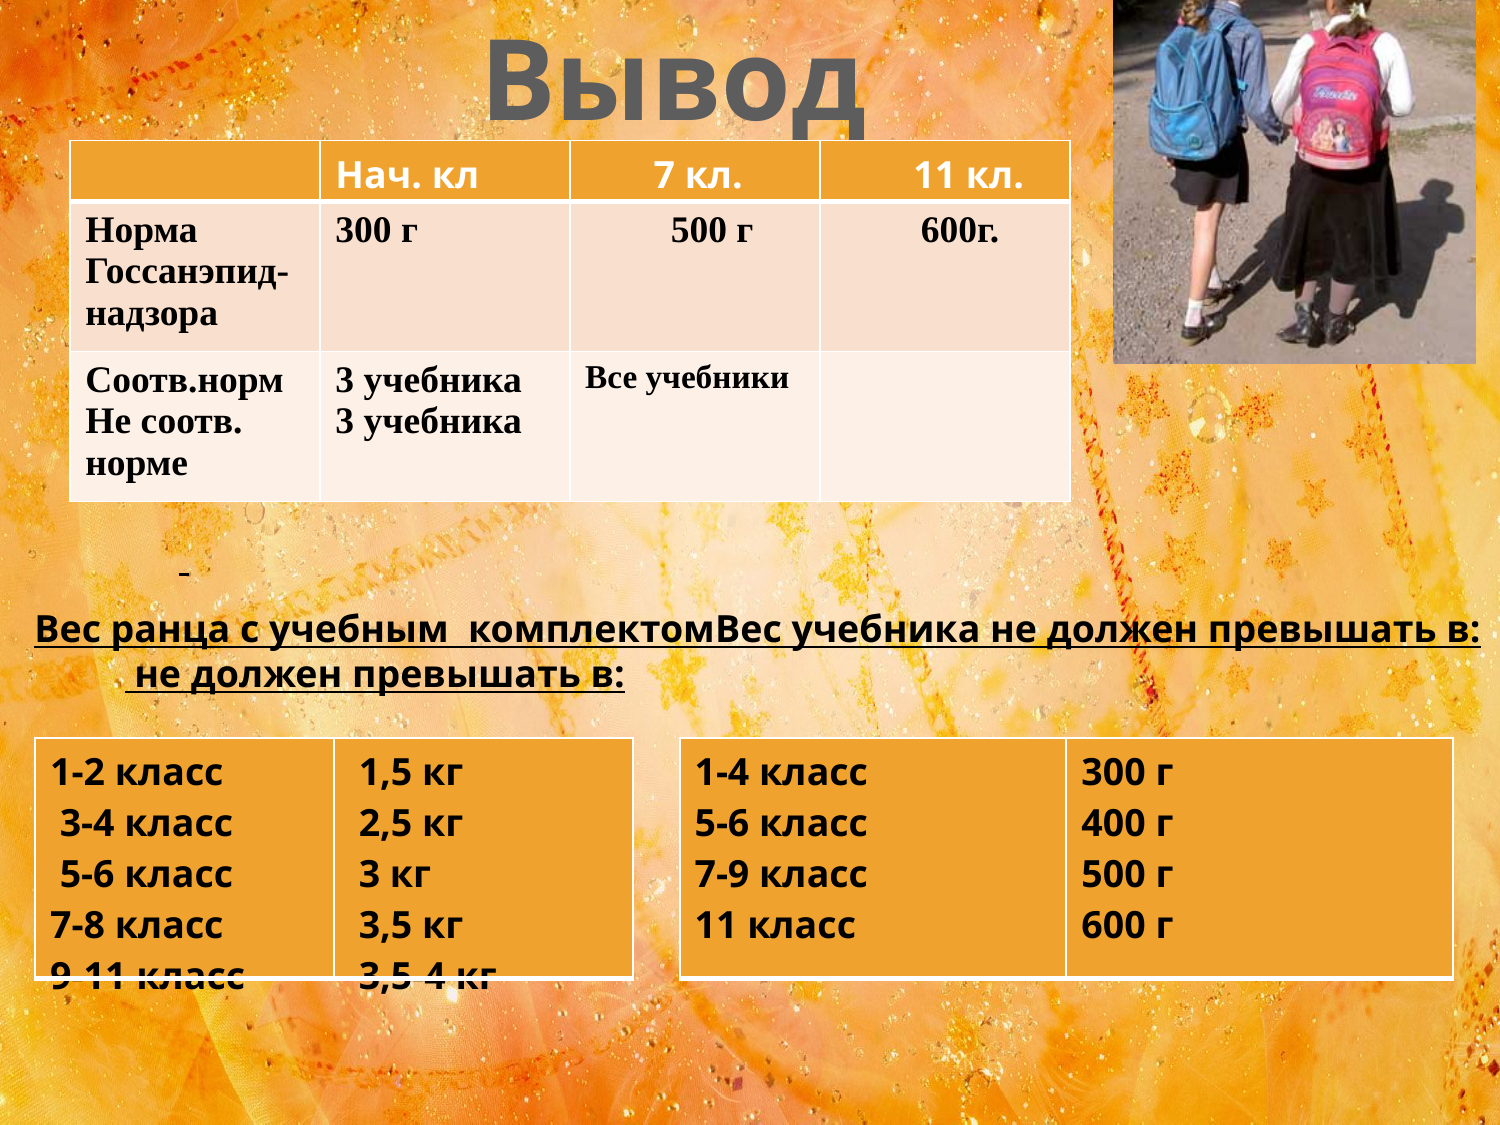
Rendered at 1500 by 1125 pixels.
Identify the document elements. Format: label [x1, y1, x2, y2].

list [0, 0, 1500, 1125]
picture [1112, 0, 1476, 364]
